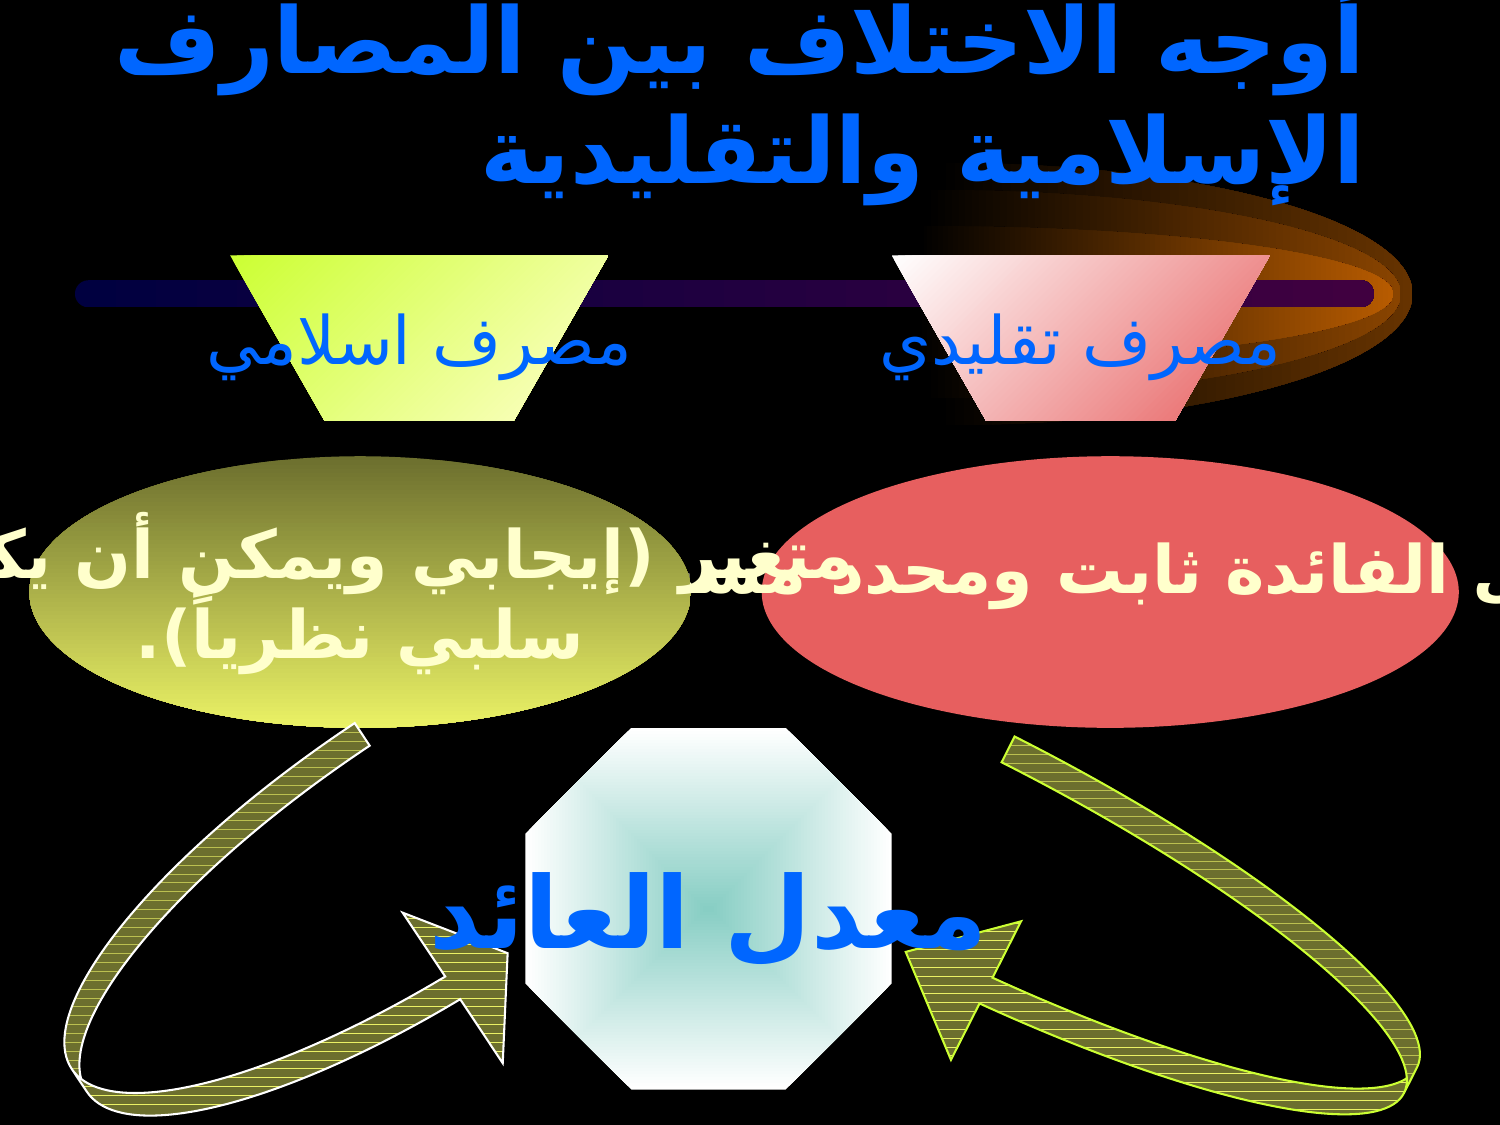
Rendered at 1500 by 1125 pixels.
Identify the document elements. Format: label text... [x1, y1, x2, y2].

title أوجه الاختلاف بين المصارف الإسلامية والتقليدية [0, 113, 1382, 310]
text_box [905, 736, 1420, 1115]
text_box معدل الفائدة ثابت ومحدد مسبقاً. [761, 456, 1459, 728]
text_box متغير (إيجابي ويمكن أن يكون سلبي نظرياً). [29, 456, 691, 728]
text_box [64, 723, 508, 1116]
text_box مصرف تقليدي [891, 255, 1270, 421]
text_box معدل العائد [525, 727, 892, 1090]
text_box مصرف اسلامي [230, 255, 609, 421]
